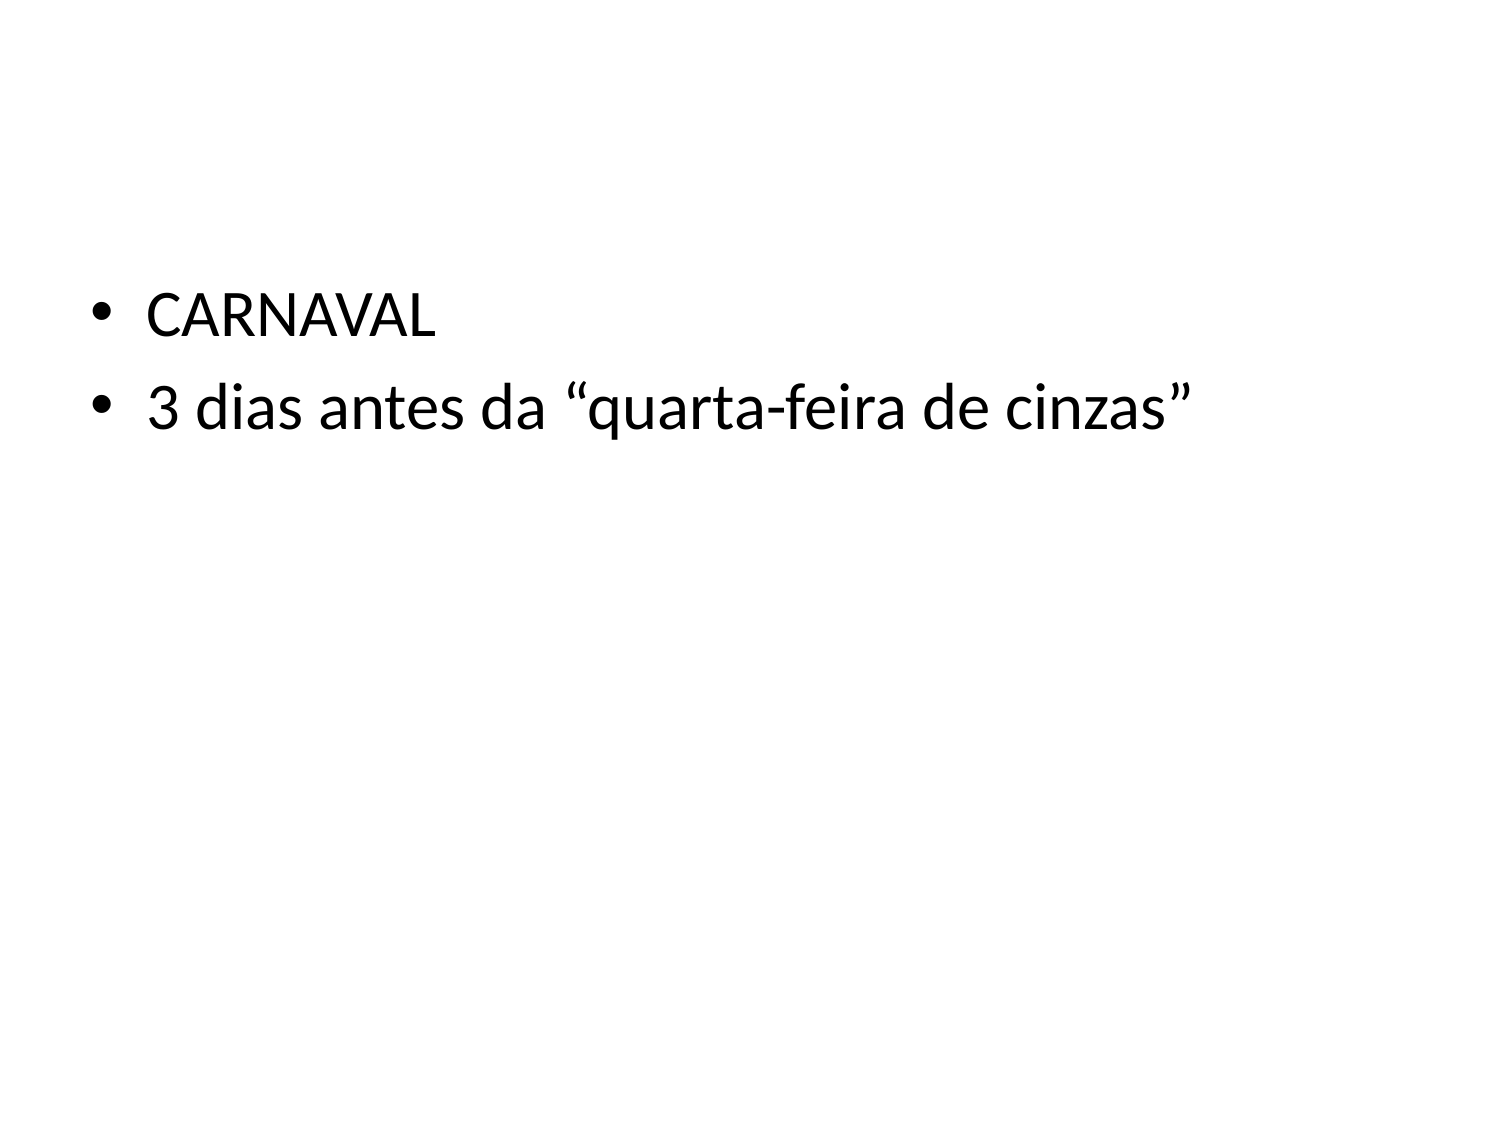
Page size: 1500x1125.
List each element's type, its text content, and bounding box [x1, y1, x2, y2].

list CARNAVAL 3 dias antes da “quarta-feira de cinzas” [75, 262, 1425, 1005]
